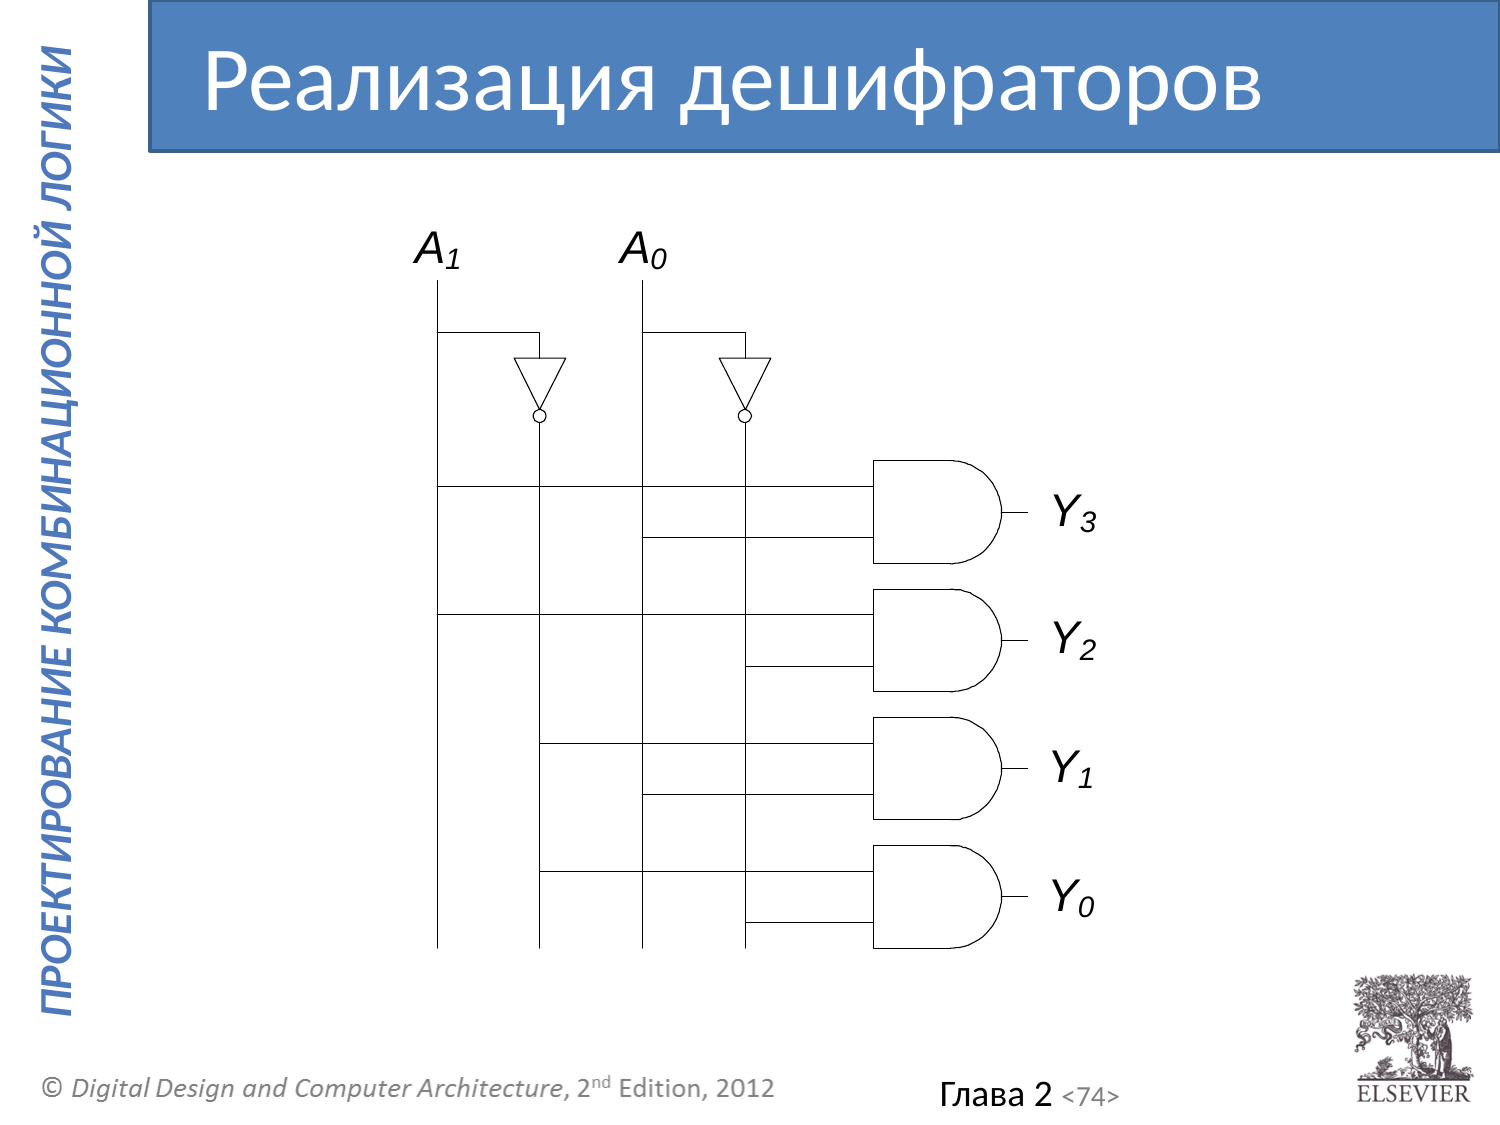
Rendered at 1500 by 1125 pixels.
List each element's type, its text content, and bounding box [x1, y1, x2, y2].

picture [0, 0, 1500, 1125]
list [399, 199, 1113, 966]
text_box Реализация дешифраторов [187, 11, 1488, 136]
